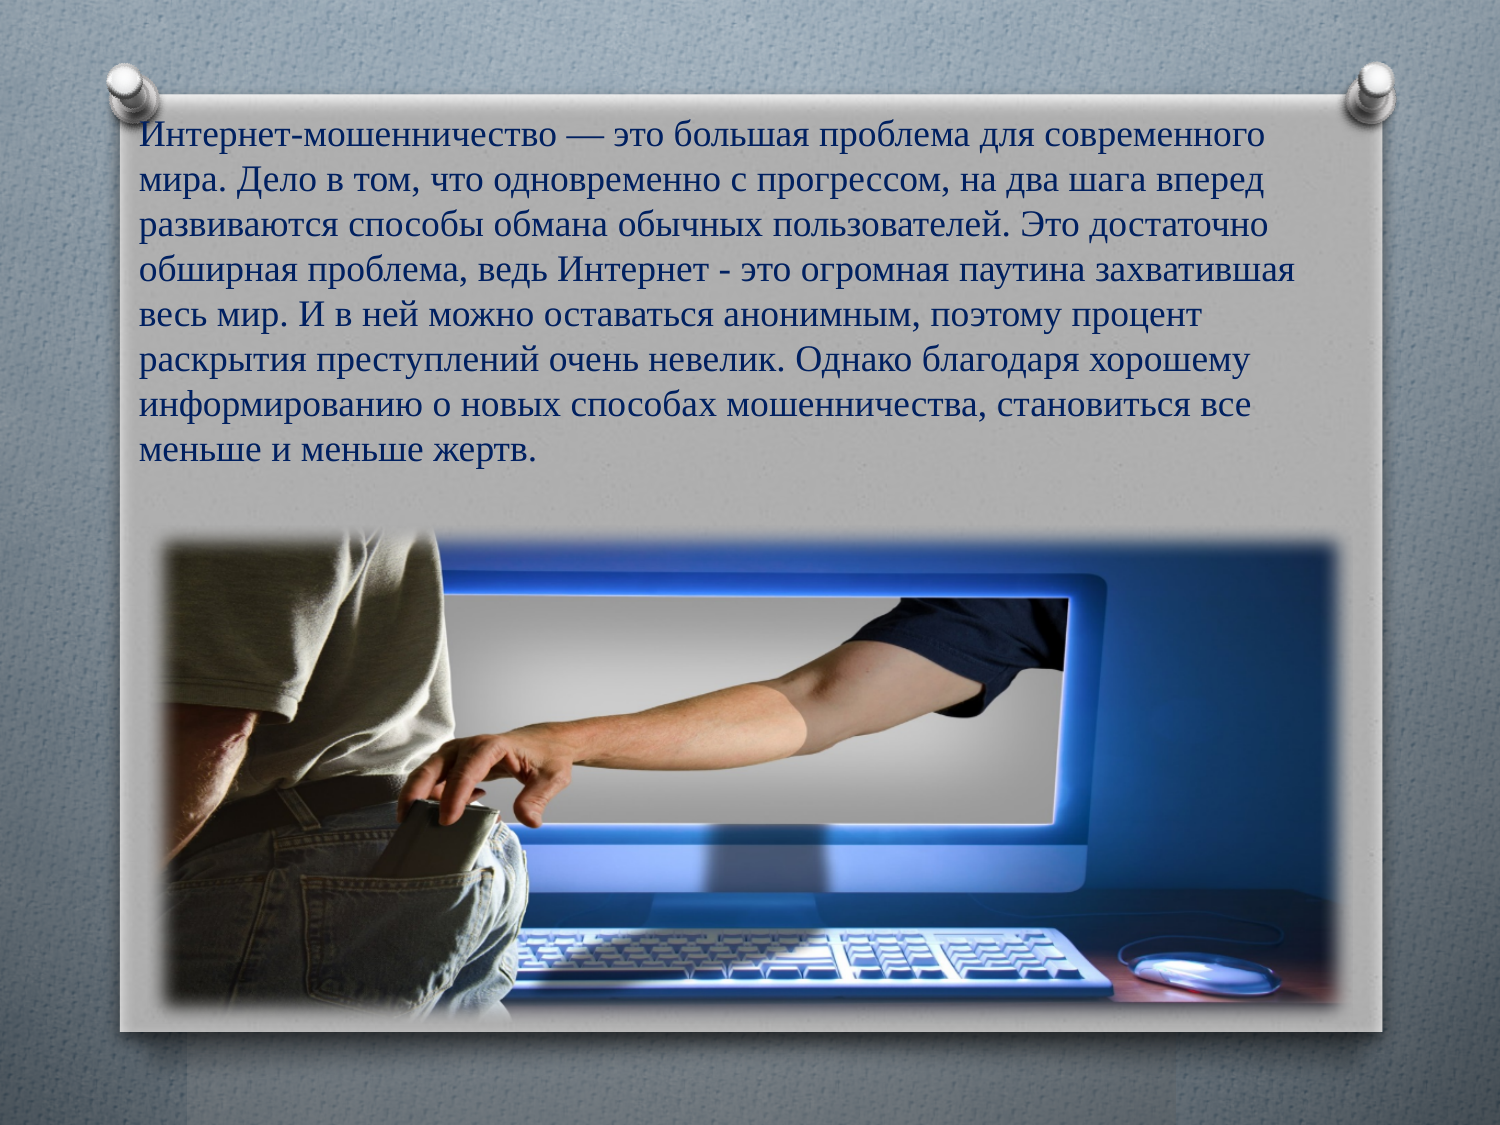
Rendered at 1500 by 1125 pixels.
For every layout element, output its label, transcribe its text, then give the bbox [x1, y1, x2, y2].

picture [1317, 35, 1439, 156]
picture [75, 29, 198, 137]
picture [147, 525, 1353, 1024]
text_box Интернет-мошенничество — это большая проблема для современного мира. Дело в том, что одновременно с прогрессом, на два шага вперед развиваются способы обмана обычных пользователей. Это достаточно обширная проблема, ведь Интернет - это огромная паутина захватившая весь мир. И в ней можно оставаться анонимным, поэтому процент раскрытия преступлений очень невелик. Однако благодаря хорошему информированию о новых способах мошенничества, становиться все меньше и меньше жертв. [123, 101, 1353, 477]
